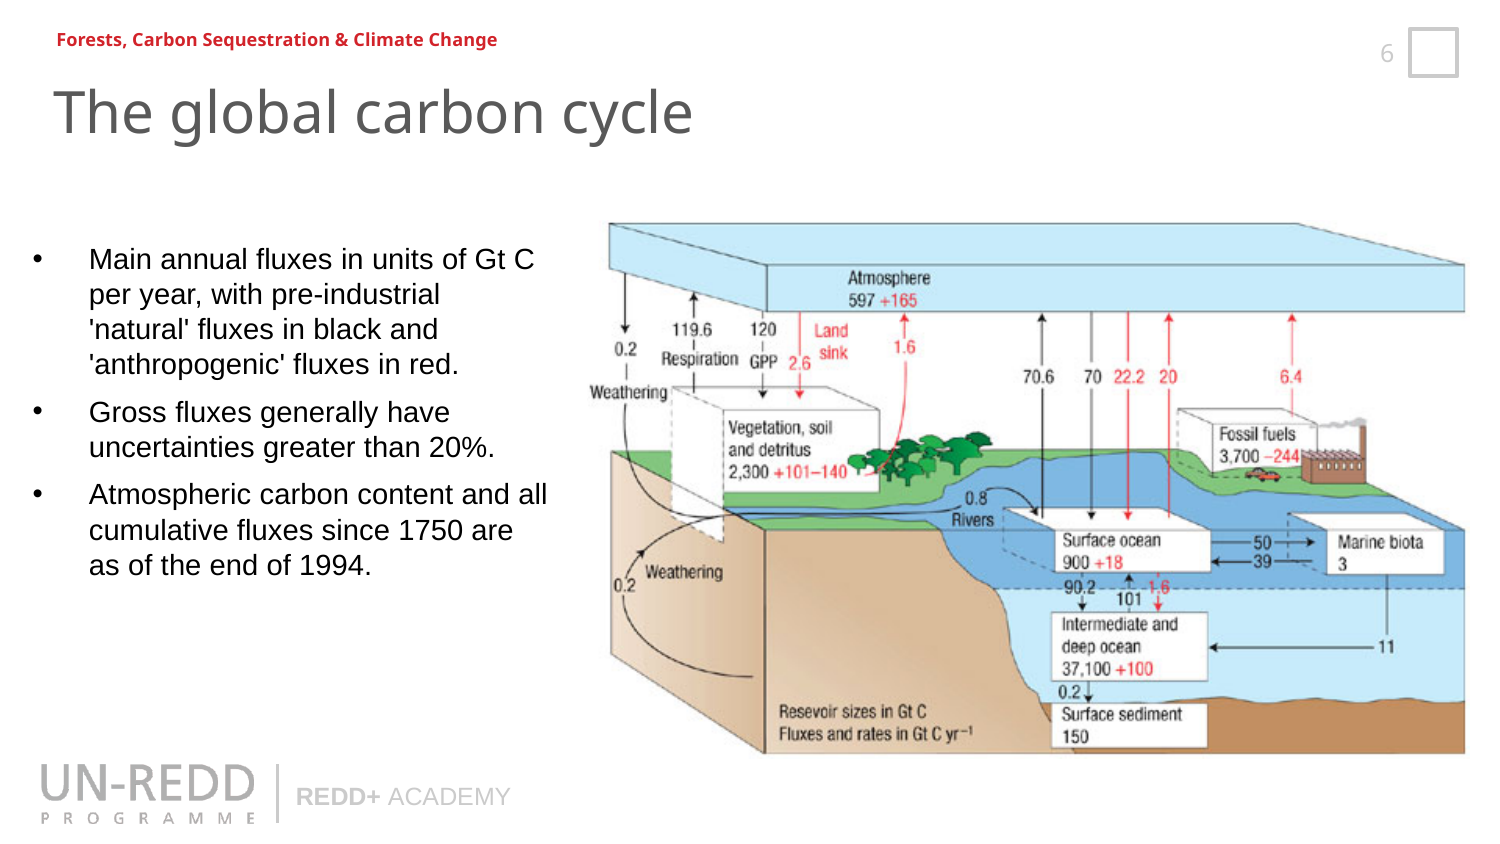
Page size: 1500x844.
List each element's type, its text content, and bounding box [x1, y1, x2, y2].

picture [586, 220, 1470, 759]
list The global carbon cycle [38, 67, 739, 210]
list Main annual fluxes in units of Gt C per year, with pre-industrial 'natural' fluxes in black and 'anthropogenic' fluxes in red. Gross fluxes generally have uncertainties greater than 20%. Atmospheric carbon content and all cumulative fluxes since 1750 are as of the end of 1994. [17, 232, 564, 753]
list Forests, Carbon Sequestration & Climate Change [41, 20, 550, 68]
picture [41, 764, 254, 824]
